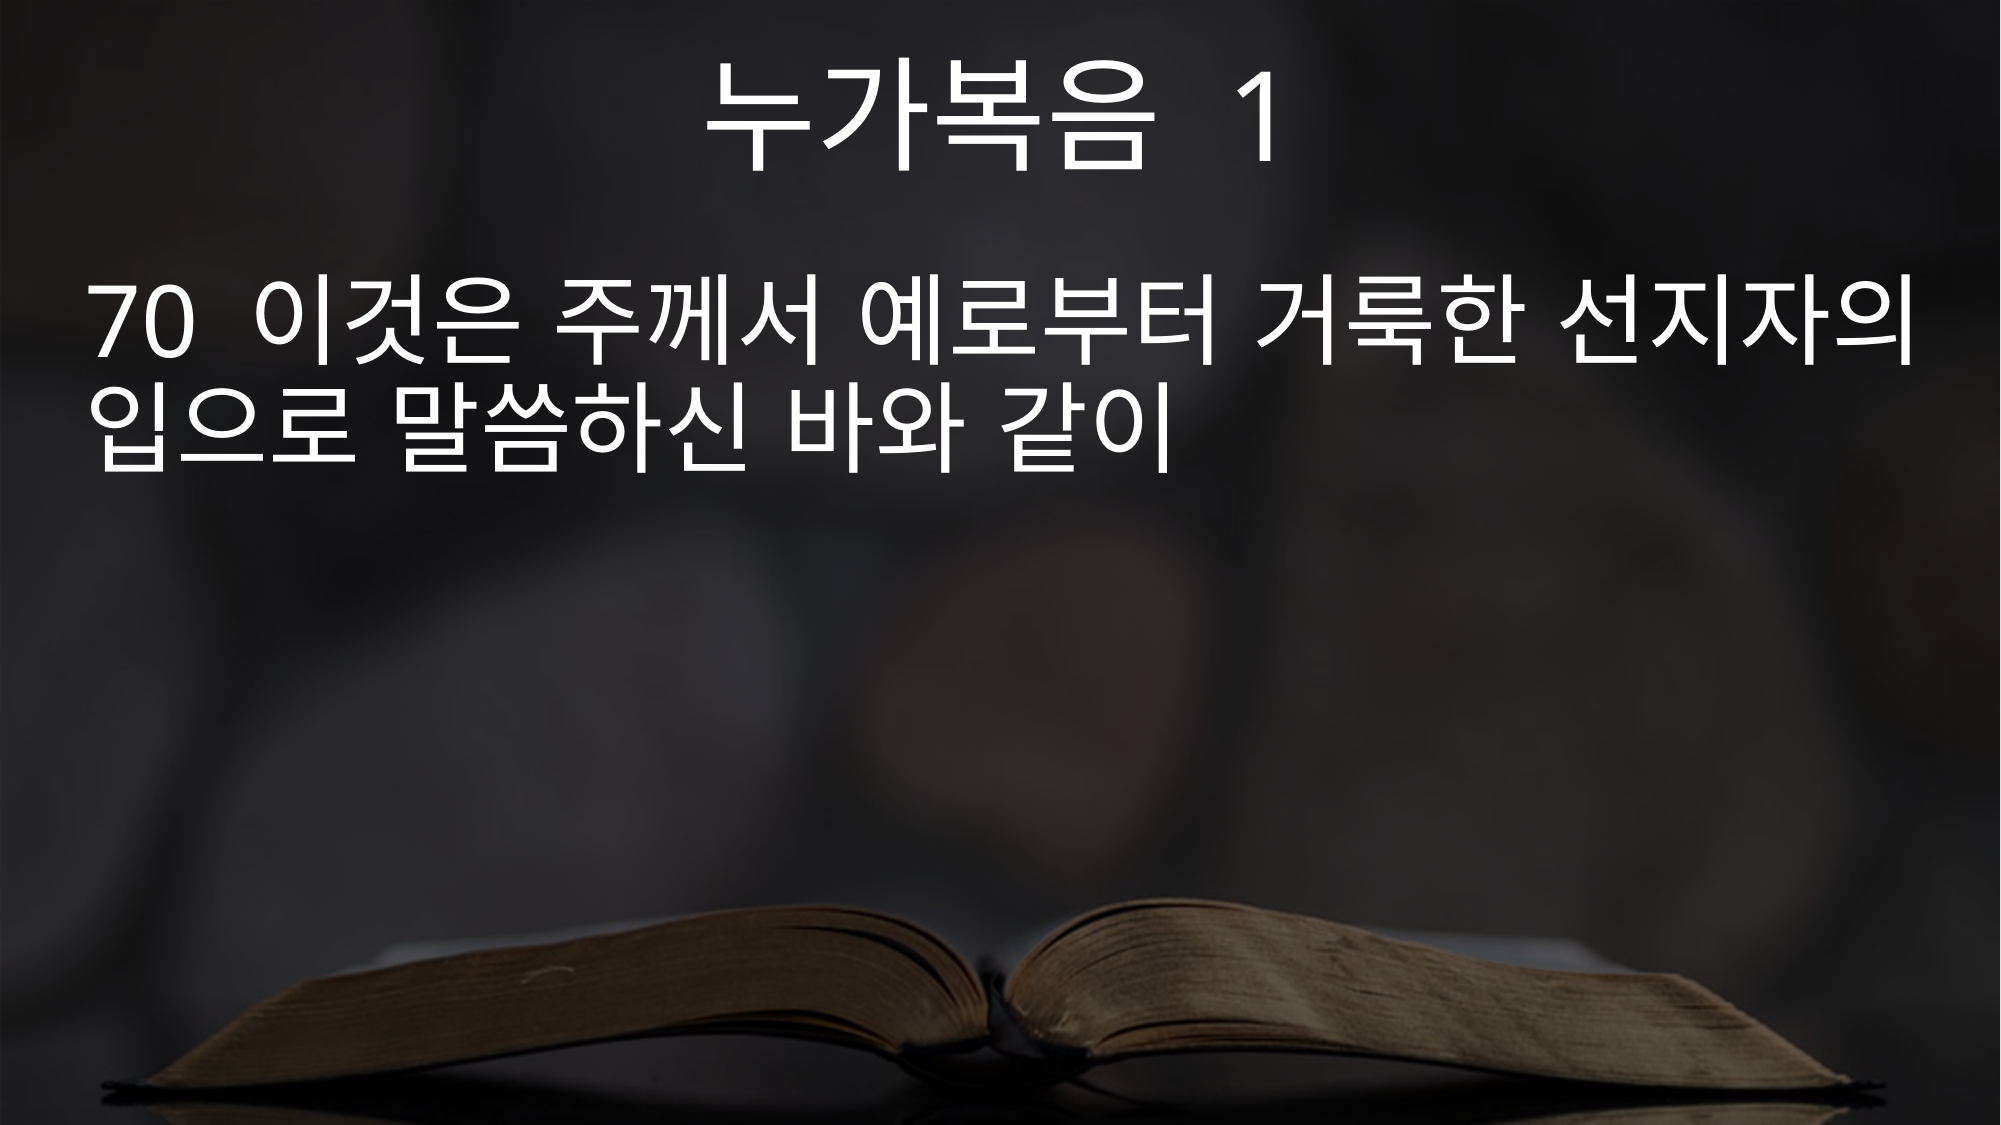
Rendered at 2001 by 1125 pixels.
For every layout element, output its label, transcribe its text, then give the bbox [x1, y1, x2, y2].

list 70 이것은 주께서 예로부터 거룩한 선지자의 입으로 말씀하신 바와 같이 [69, 263, 1953, 423]
footer 누가복음 1 [0, 32, 2000, 192]
picture [0, 0, 2001, 1125]
